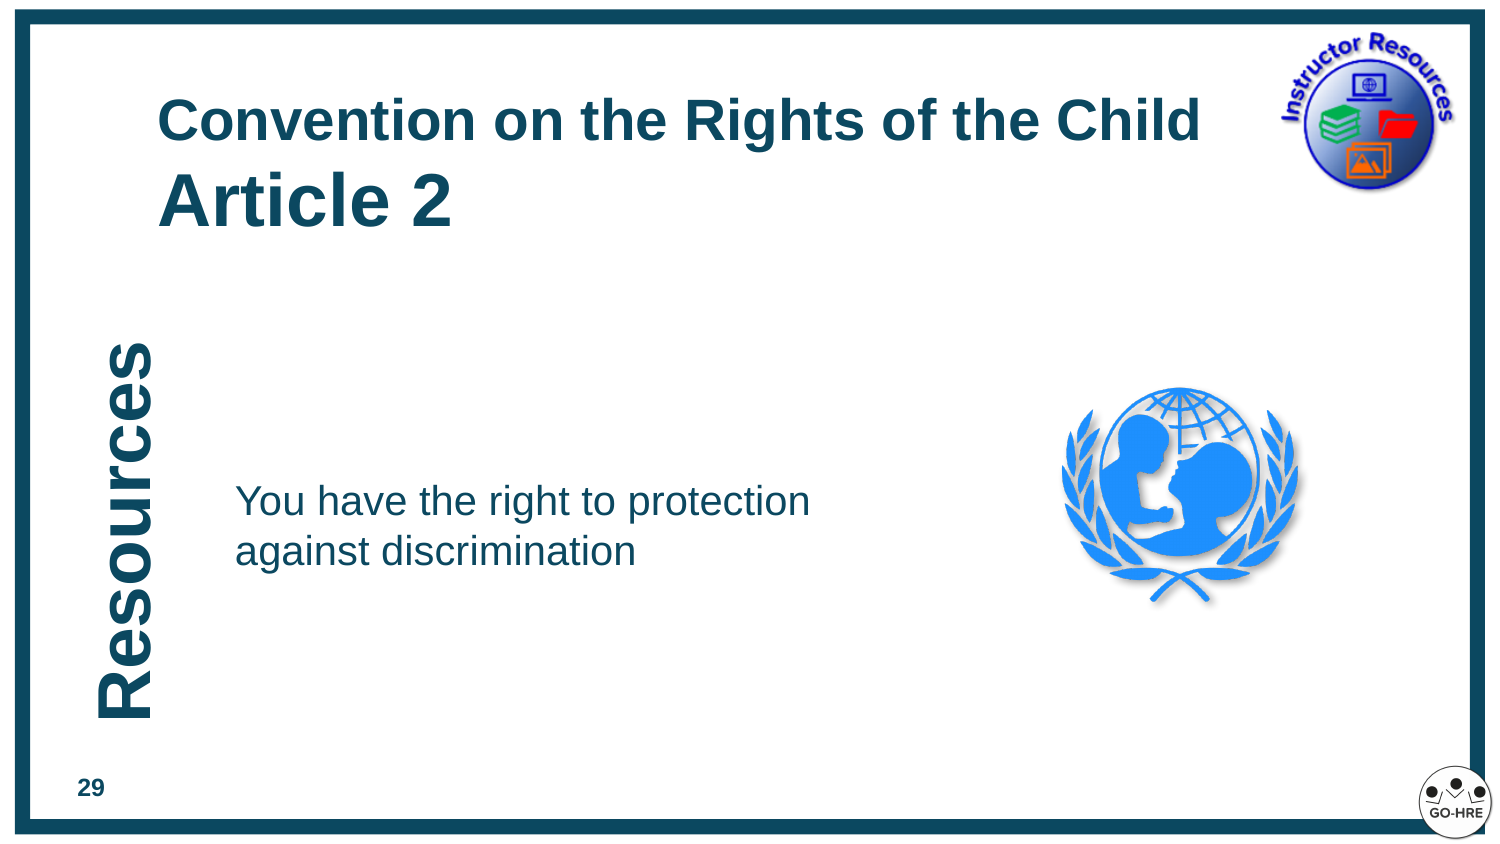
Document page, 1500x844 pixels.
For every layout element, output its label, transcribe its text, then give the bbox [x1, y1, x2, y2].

picture [1279, 31, 1458, 204]
title Convention on the Rights of the Child Article 2 [142, 86, 1401, 237]
slide_number 29 [30, 754, 121, 819]
list You have the right to protection against discrimination [201, 247, 916, 801]
picture [1418, 765, 1494, 841]
text_box Resources [30, 189, 181, 739]
picture [1060, 387, 1298, 602]
